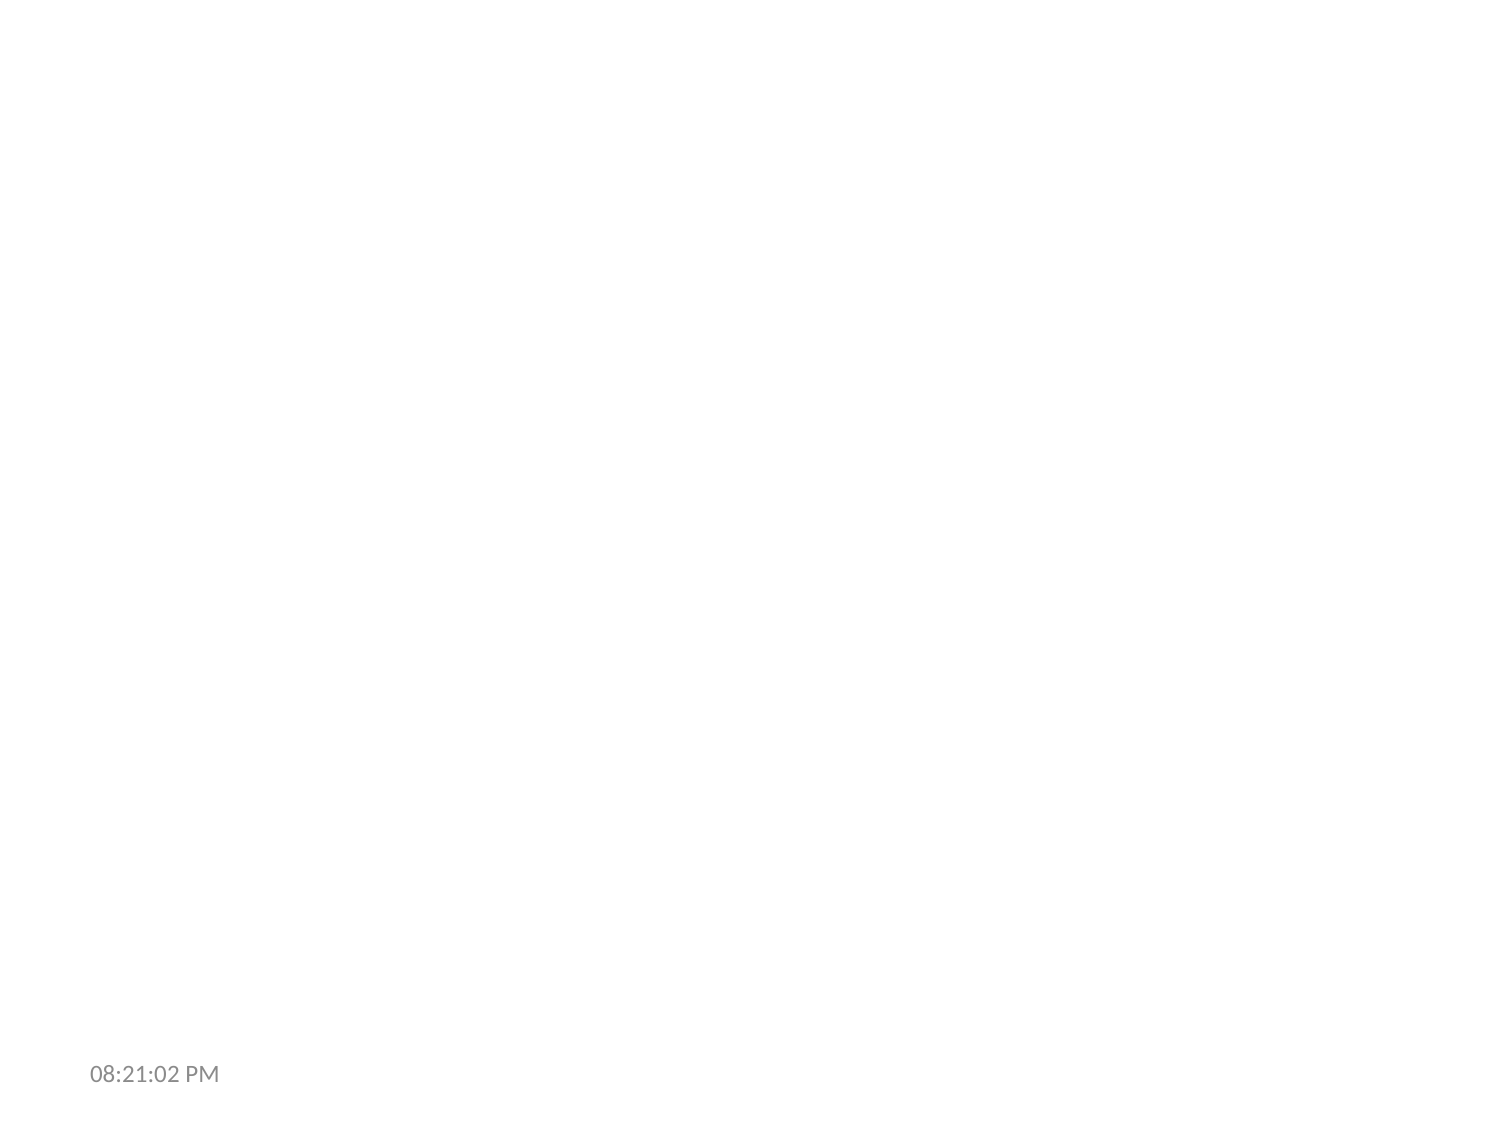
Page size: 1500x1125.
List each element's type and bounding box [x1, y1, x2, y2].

slide_number [75, 1042, 425, 1103]
